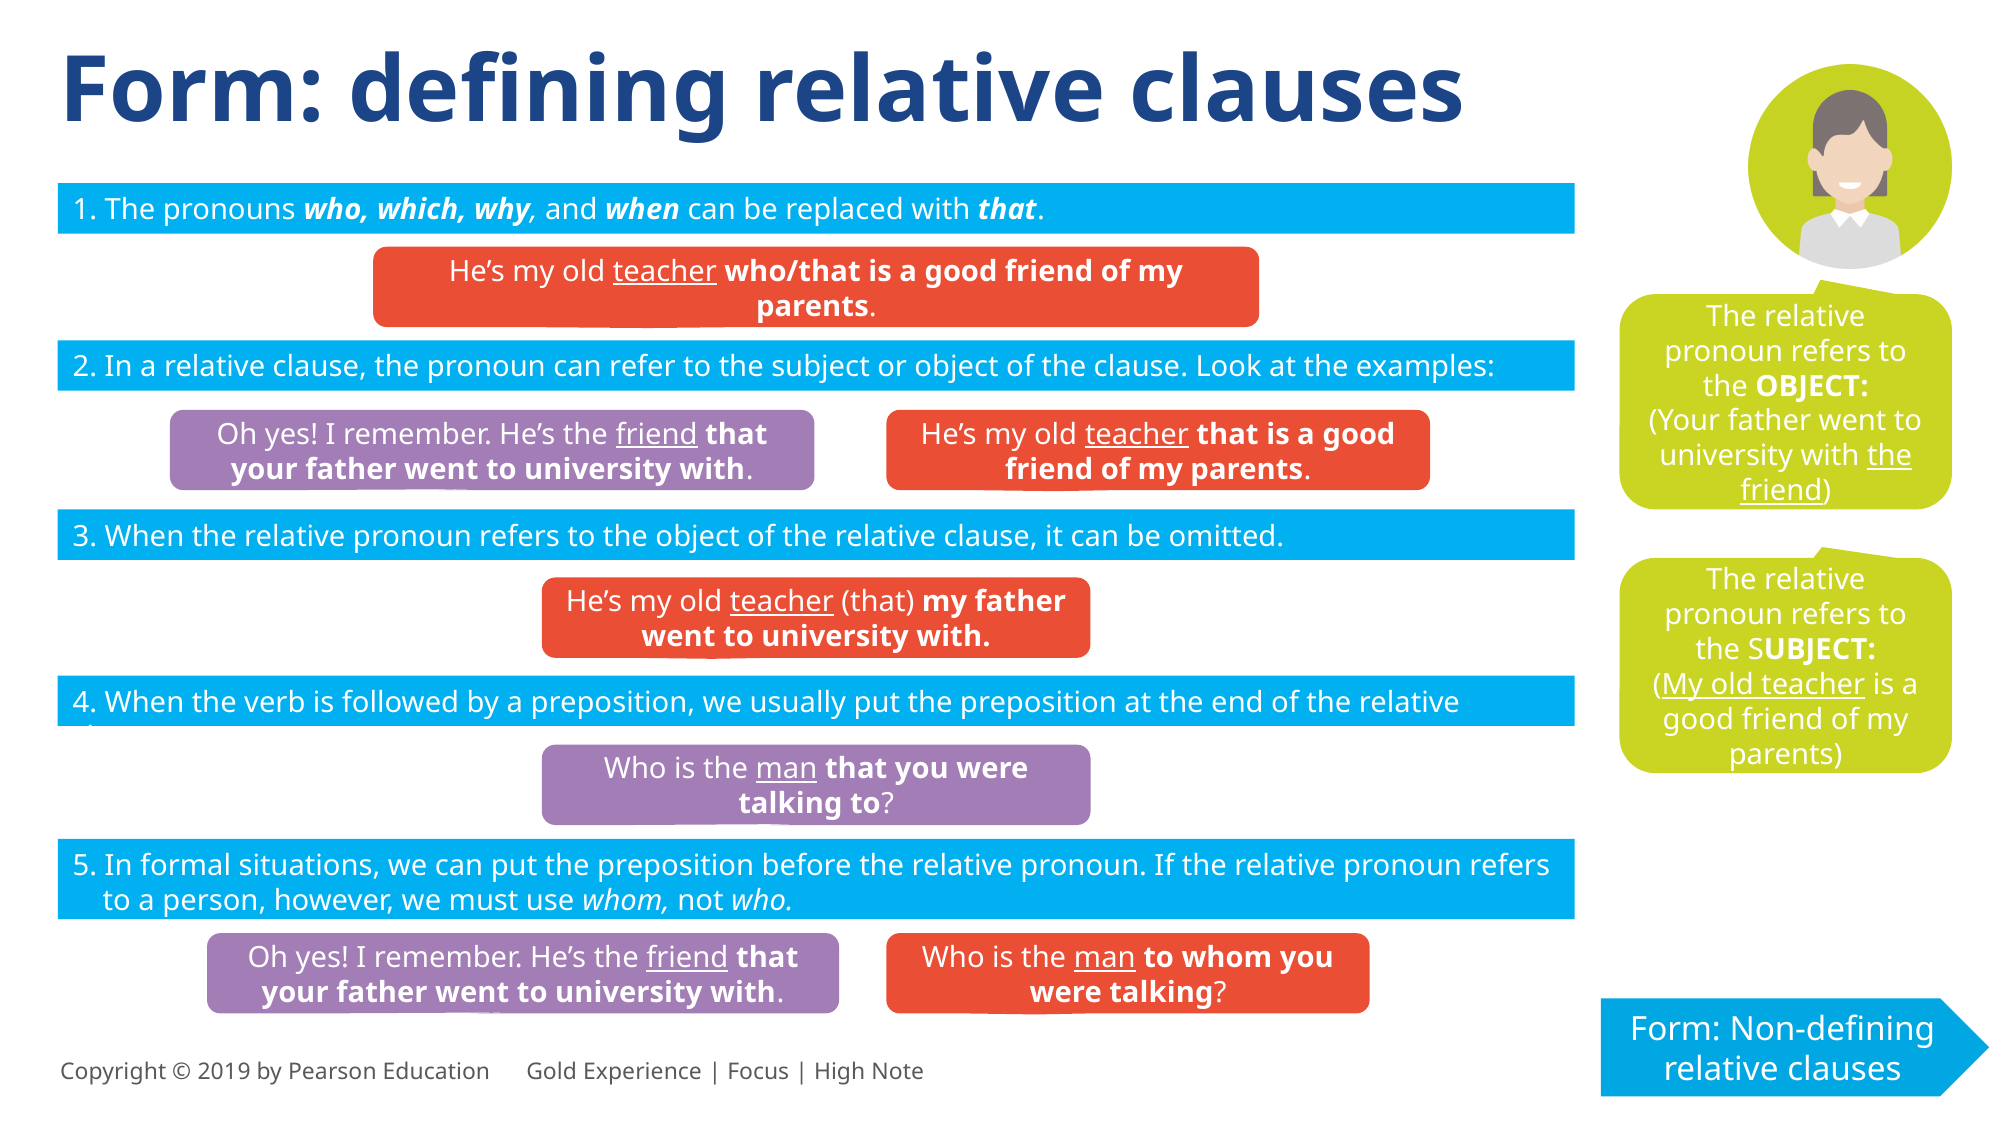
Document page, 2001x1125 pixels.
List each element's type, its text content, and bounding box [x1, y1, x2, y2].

text_box 2. In a relative clause, the pronoun can refer to the subject or object of the clause. Look at the examples: [57, 340, 1575, 391]
text_box 5. In formal situations, we can put the preposition before the relative pronoun. If the relative pronoun refers to a person, however, we must use whom, not who. [57, 838, 1575, 920]
text_box 3. When the relative pronoun refers to the object of the relative clause, it can be omitted. [57, 509, 1575, 560]
title Form: defining relative clauses [44, 35, 1962, 251]
text_box Oh yes! I remember. He’s the friend that your father went to university with. [169, 409, 815, 491]
text_box He’s my old teacher (that) my father went to university with. [541, 577, 1091, 659]
text_box The relative pronoun refers to the OBJECT: (Your father went to university with the friend) [1619, 279, 1952, 510]
footer Copyright © 2019 by Pearson Education Gold Experience | Focus | High Note [45, 1040, 1084, 1101]
text_box Oh yes! I remember. He’s the friend that your father went to university with. [206, 933, 840, 1014]
text_box 4. When the verb is followed by a preposition, we usually put the preposition at the end of the relative clause. [57, 675, 1575, 726]
text_box He’s my old teacher that is a good friend of my parents. [886, 409, 1431, 492]
picture [1748, 64, 1953, 269]
text_box The relative pronoun refers to the SUBJECT: (My old teacher is a good friend of my parents) [1619, 547, 1952, 774]
text_box Form: Non-defining relative clauses [1600, 998, 1990, 1097]
text_box Who is the man that you were talking to? [541, 744, 1091, 826]
text_box He’s my old teacher who/that is a good friend of my parents. [373, 246, 1260, 329]
text_box 1. The pronouns who, which, why, and when can be replaced with that. [57, 183, 1575, 234]
text_box Who is the man to whom you were talking? [886, 933, 1370, 1015]
